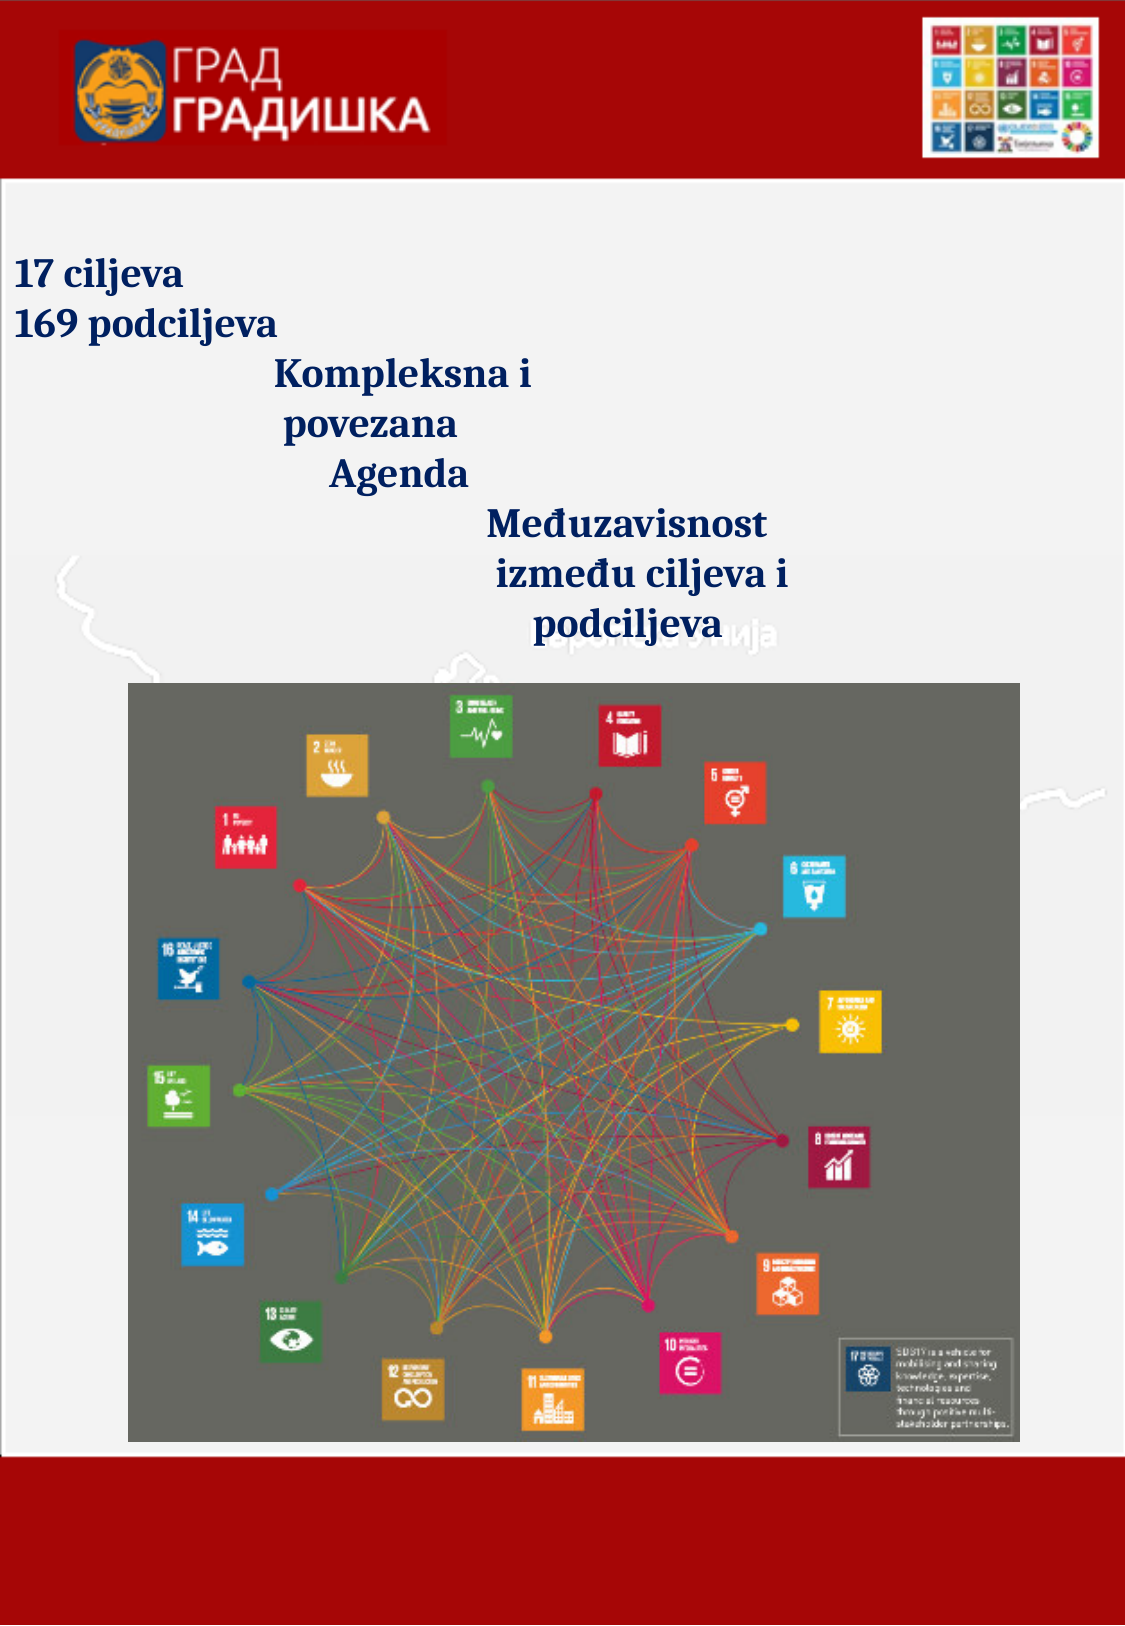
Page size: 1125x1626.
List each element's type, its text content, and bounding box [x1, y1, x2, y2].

text_box 17 ciljeva 169 podciljeva Kompleksna i povezana Agenda Međuzavisnost između ciljeva i podciljeva [0, 238, 914, 654]
picture [0, 0, 1125, 1625]
